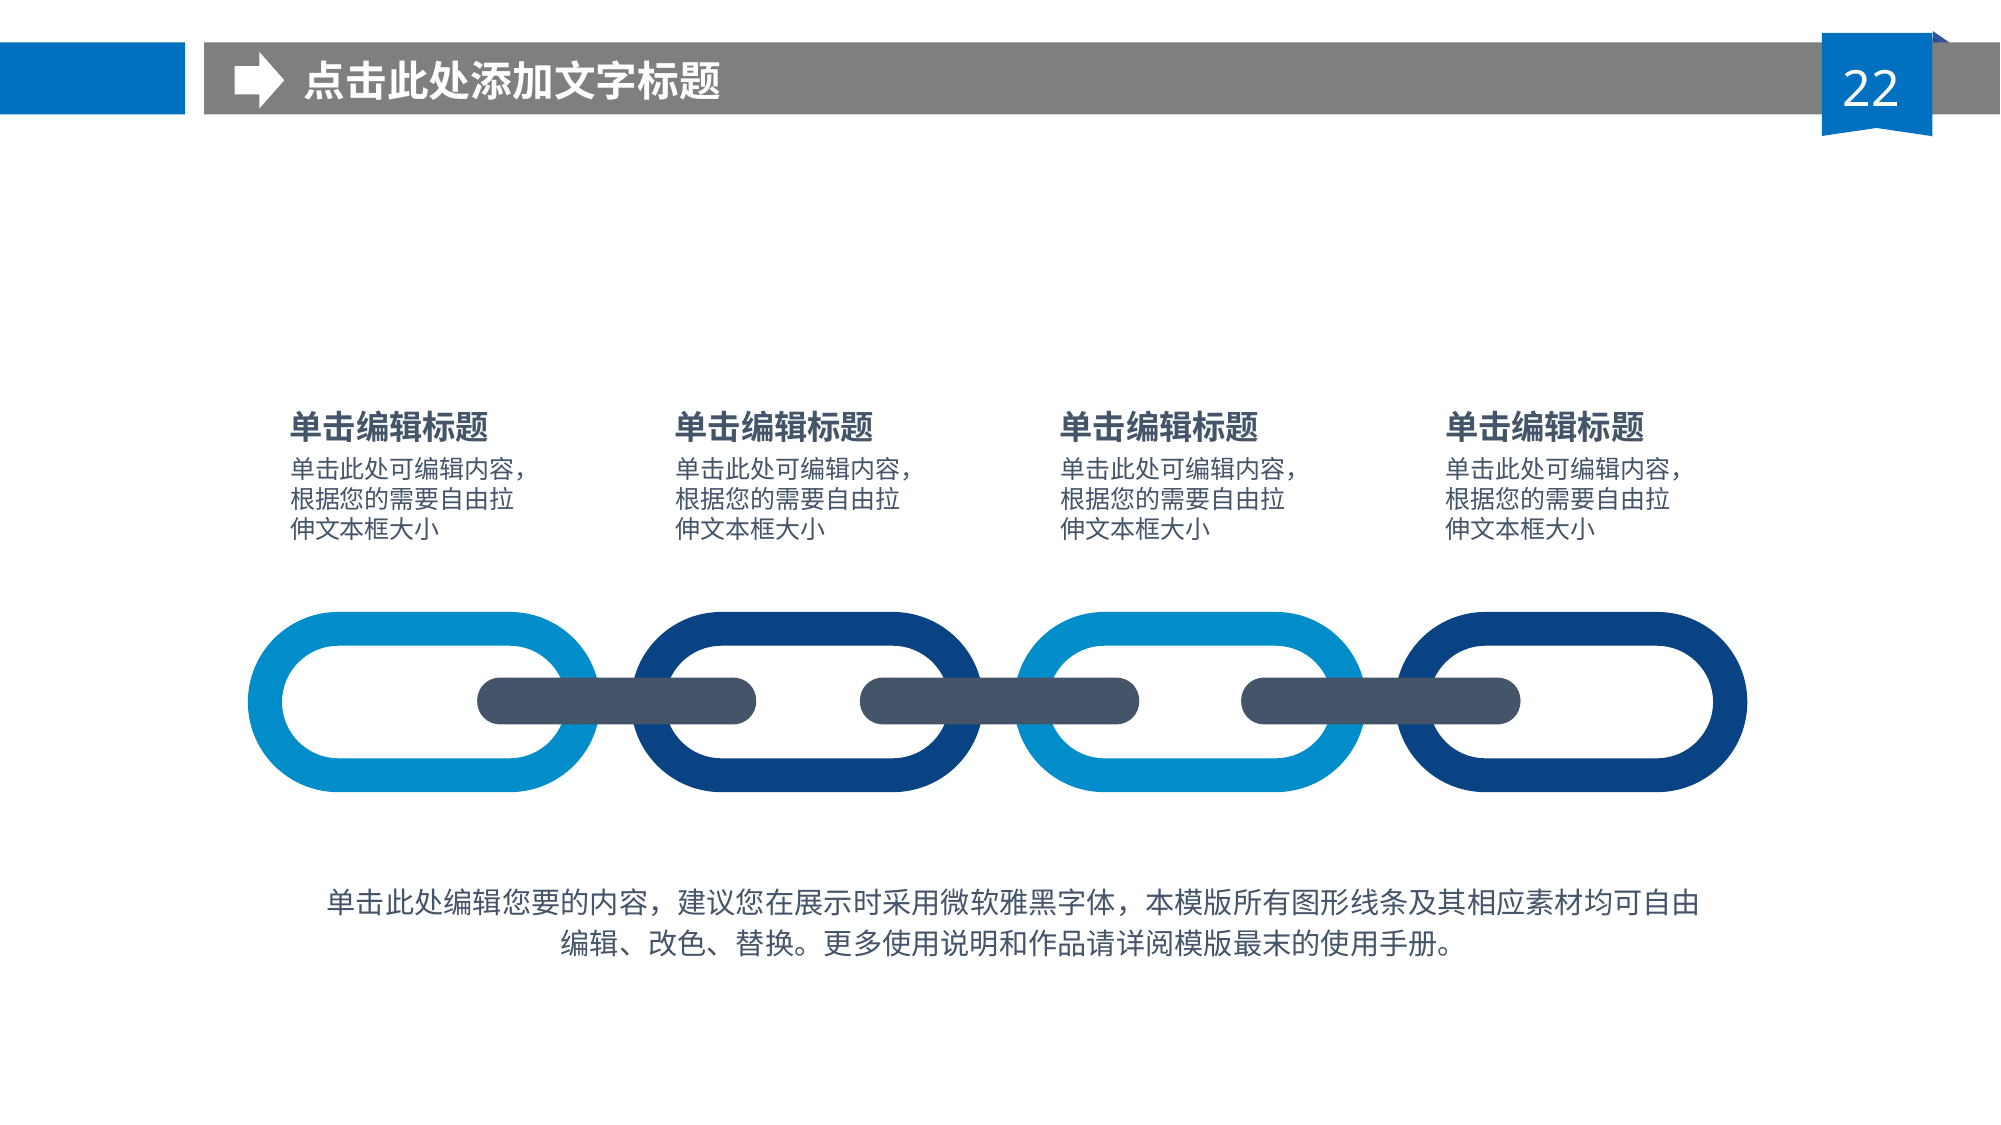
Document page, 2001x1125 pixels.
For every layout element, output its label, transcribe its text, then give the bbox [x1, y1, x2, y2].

text_box 单击编辑标题 [674, 406, 1059, 447]
text_box 单击编辑标题 [1445, 406, 1829, 447]
text_box [234, 52, 285, 109]
text_box [1241, 677, 1521, 725]
text_box [477, 677, 757, 725]
text_box 单击此处可编辑内容，根据您的需要自由拉伸文本框大小 [1445, 453, 1688, 544]
text_box [1933, 42, 2000, 115]
text_box [204, 42, 1821, 115]
text_box [1016, 725, 1364, 793]
text_box [859, 677, 1140, 725]
text_box 单击此处编辑您要的内容，建议您在展示时采用微软雅黑字体，本模版所有图形线条及其相应素材均可自由编辑、改色、替换。更多使用说明和作品请详阅模版最末的使用手册。 [320, 877, 1708, 961]
text_box 单击编辑标题 [289, 406, 674, 447]
text_box 单击此处可编辑内容，根据您的需要自由拉伸文本框大小 [290, 453, 532, 544]
text_box [633, 725, 981, 793]
text_box [1821, 32, 1933, 136]
text_box [1932, 31, 1949, 42]
text_box [1397, 611, 1748, 793]
text_box [1017, 611, 1363, 677]
text_box 22 [1822, 49, 1933, 193]
text_box 单击编辑标题 [1059, 406, 1444, 447]
text_box [634, 611, 980, 677]
text_box 单击此处可编辑内容，根据您的需要自由拉伸文本框大小 [1060, 453, 1303, 544]
text_box [247, 611, 598, 793]
text_box 点击此处添加文字标题 [288, 47, 753, 112]
text_box [0, 42, 186, 115]
text_box 单击此处可编辑内容，根据您的需要自由拉伸文本框大小 [675, 453, 918, 544]
